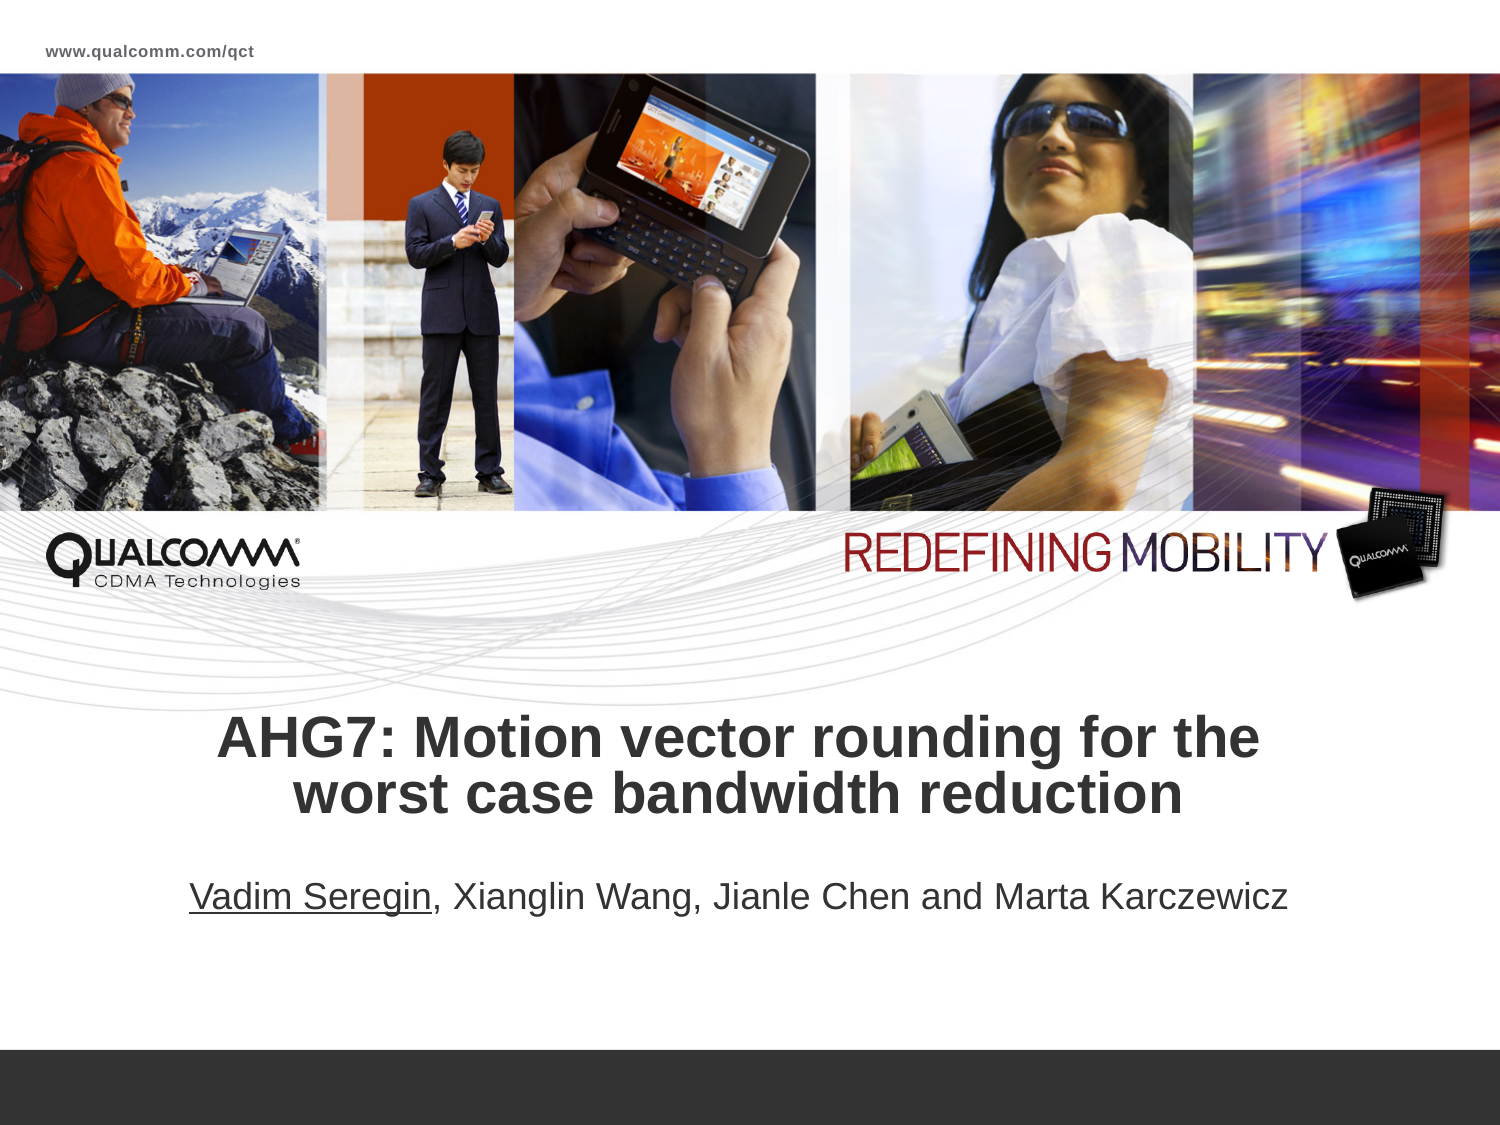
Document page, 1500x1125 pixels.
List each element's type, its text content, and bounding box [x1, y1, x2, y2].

picture [30, 1048, 372, 1052]
picture [0, 12, 1500, 744]
title AHG7: Motion vector rounding for the worst case bandwidth reduction Vadim Seregin, Xianglin Wang, Jianle Chen and Marta Karczewicz [124, 671, 1354, 925]
